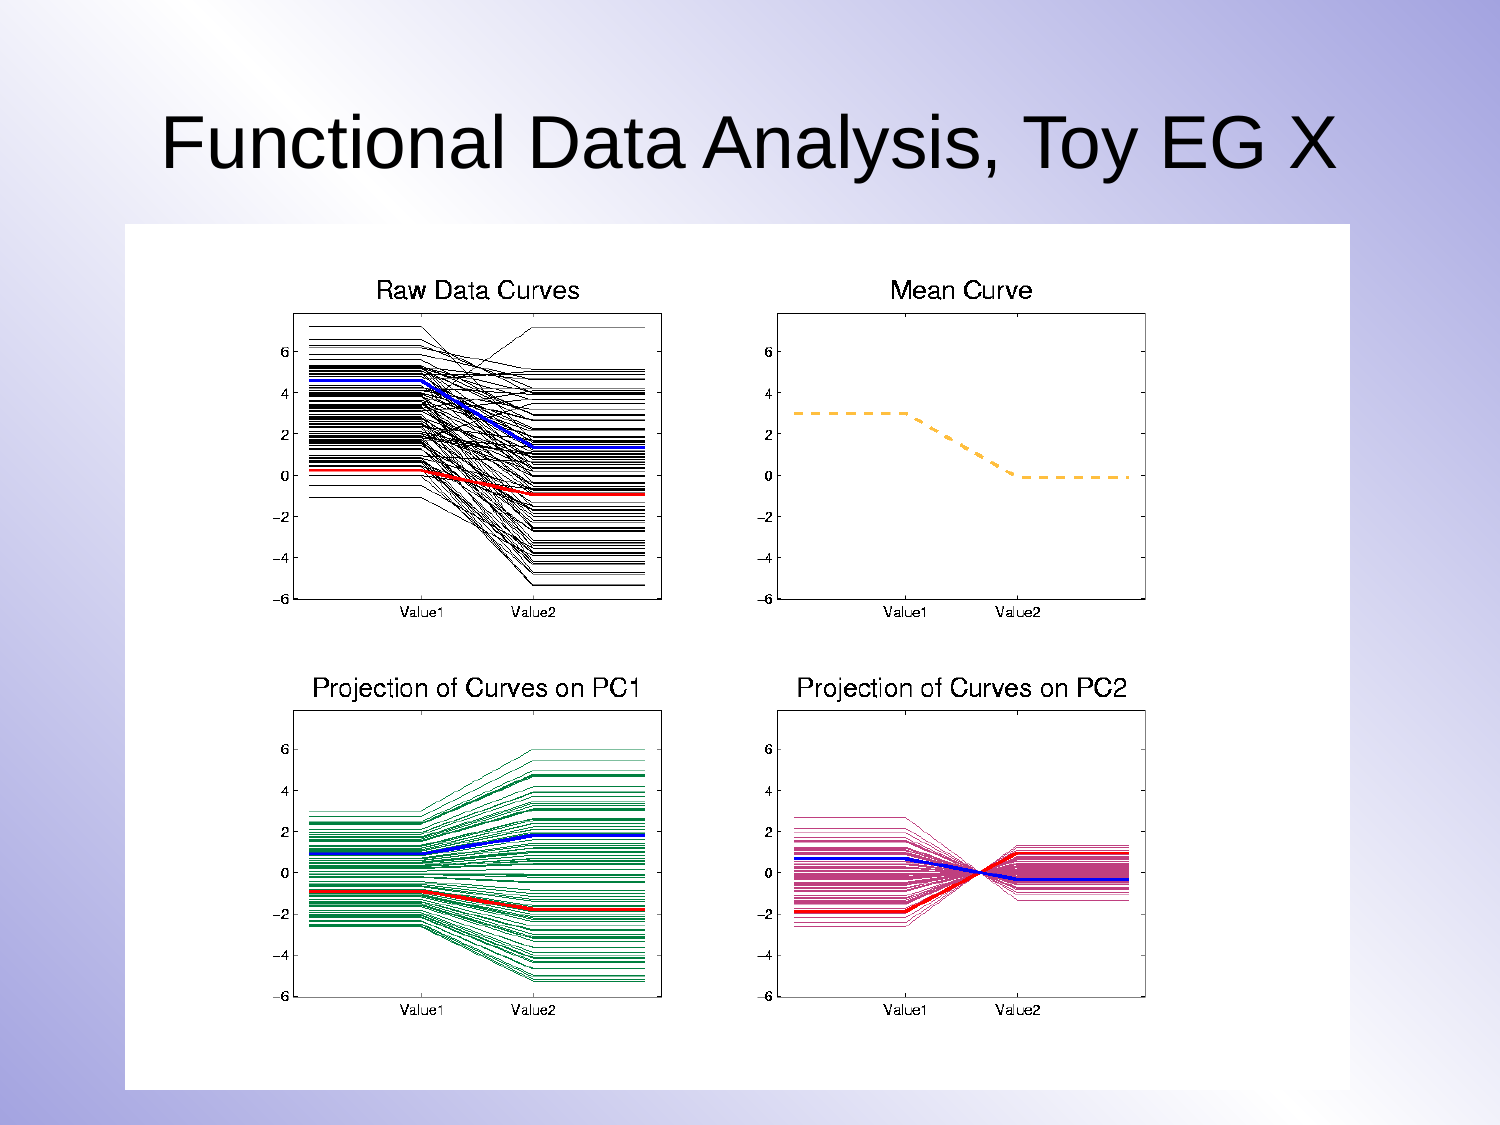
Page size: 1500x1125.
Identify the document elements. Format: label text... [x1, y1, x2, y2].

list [124, 224, 1351, 1091]
title Functional Data Analysis, Toy EG X [75, 45, 1425, 233]
